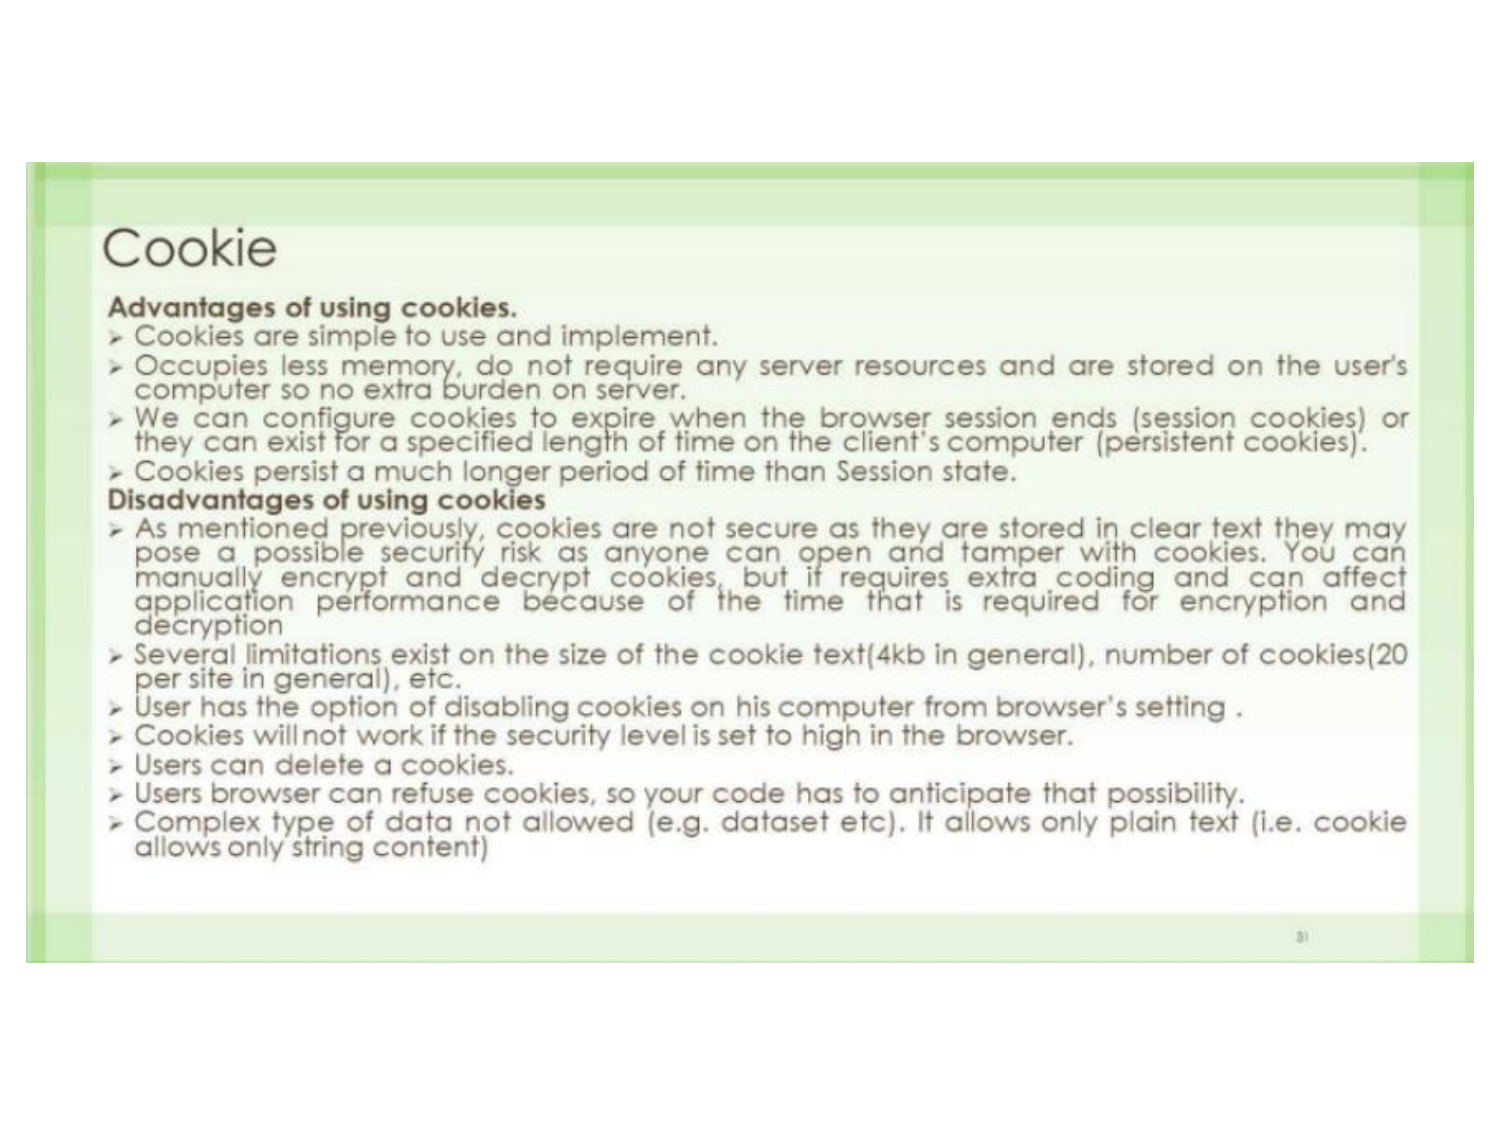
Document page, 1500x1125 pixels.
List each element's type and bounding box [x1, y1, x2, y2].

picture [26, 162, 1474, 963]
